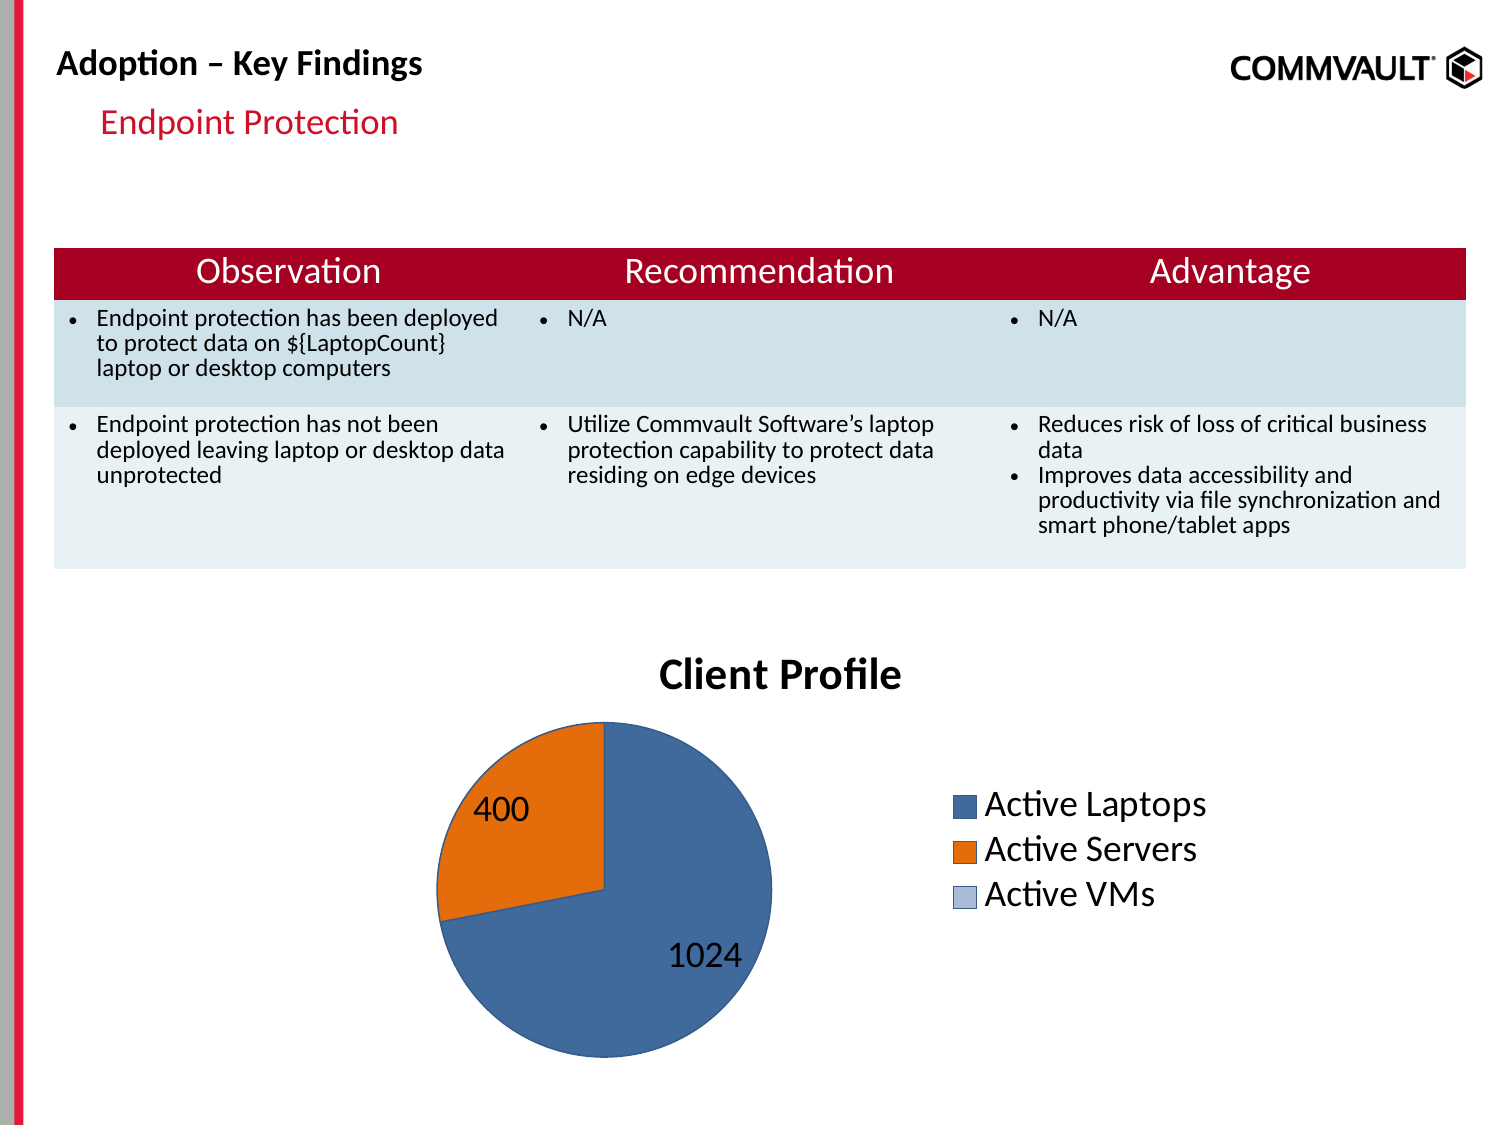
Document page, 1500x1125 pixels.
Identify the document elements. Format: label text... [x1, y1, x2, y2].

table_header Recommendation [524, 248, 995, 300]
title Adoption – Key Findings [41, 30, 1232, 90]
table_cell Endpoint protection has not been deployed leaving laptop or desktop data unprotected [54, 407, 524, 569]
table_cell Reduces risk of loss of critical business data Improves data accessibility and productivity via file synchronization and smart phone/tablet apps [995, 407, 1466, 569]
table_cell Endpoint protection has been deployed to protect data on ${LaptopCount} laptop or desktop computers [54, 300, 524, 407]
table_header Observation [54, 248, 524, 300]
table_cell N/A [524, 300, 995, 407]
table_cell Utilize Commvault Software’s laptop protection capability to protect data residing on edge devices [524, 407, 995, 569]
table_header Advantage [995, 248, 1466, 300]
chart [330, 623, 1232, 1081]
picture [1232, 46, 1483, 89]
table_cell N/A [995, 300, 1466, 407]
list Endpoint Protection [85, 89, 1232, 150]
